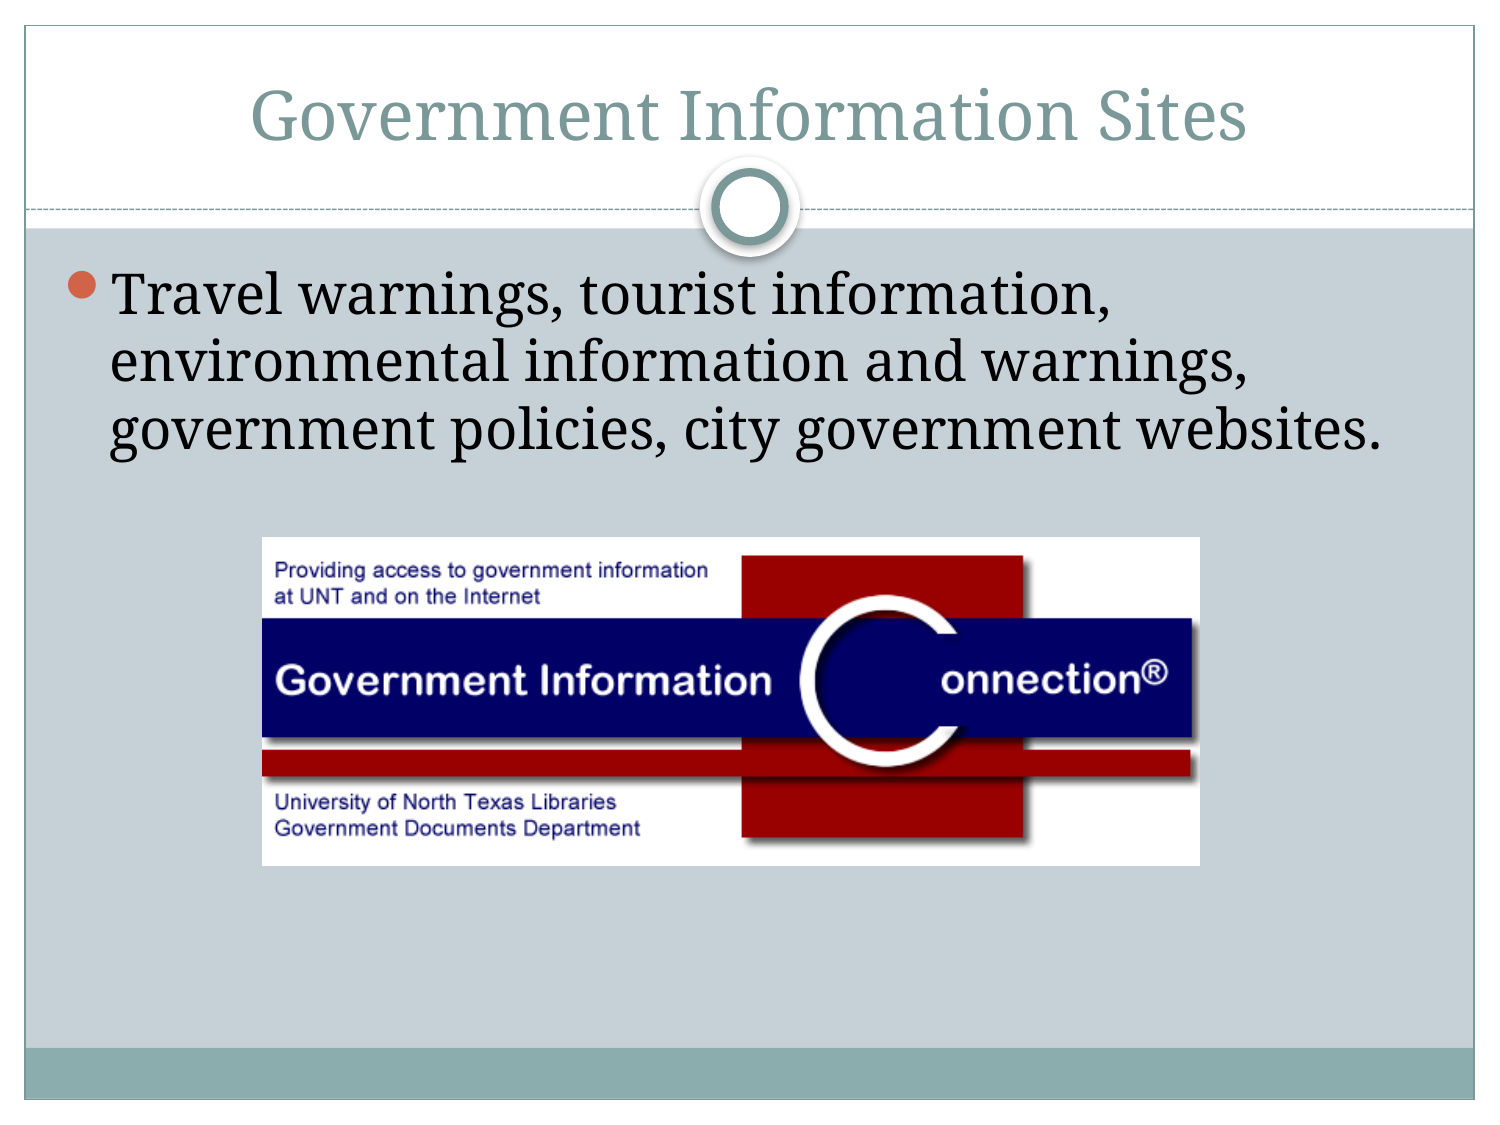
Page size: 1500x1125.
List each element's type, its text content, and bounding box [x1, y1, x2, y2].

title Government Information Sites [49, 37, 1450, 162]
list Travel warnings, tourist information, environmental information and warnings, government policies, city government websites. [49, 250, 1445, 1001]
picture [262, 537, 1201, 866]
